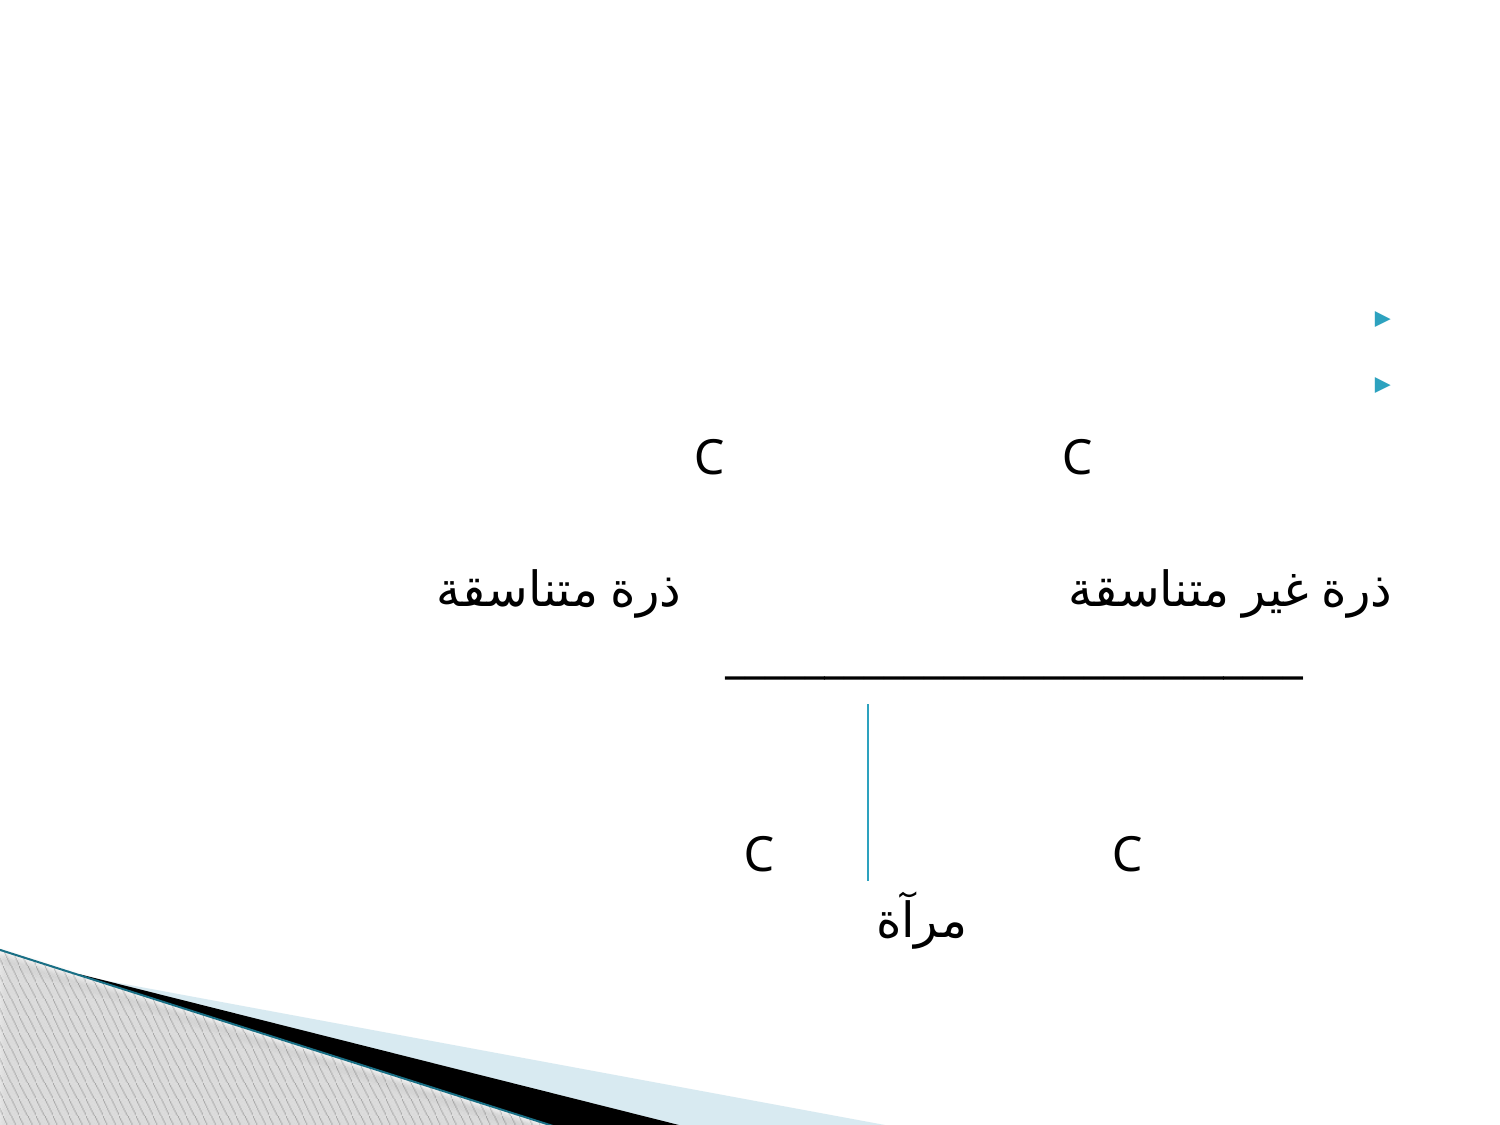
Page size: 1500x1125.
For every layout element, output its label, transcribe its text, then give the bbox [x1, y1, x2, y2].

list C C ذرة غير متناسقة ذرة متناسقة _____________________________ C C مرآة [75, 219, 1425, 963]
